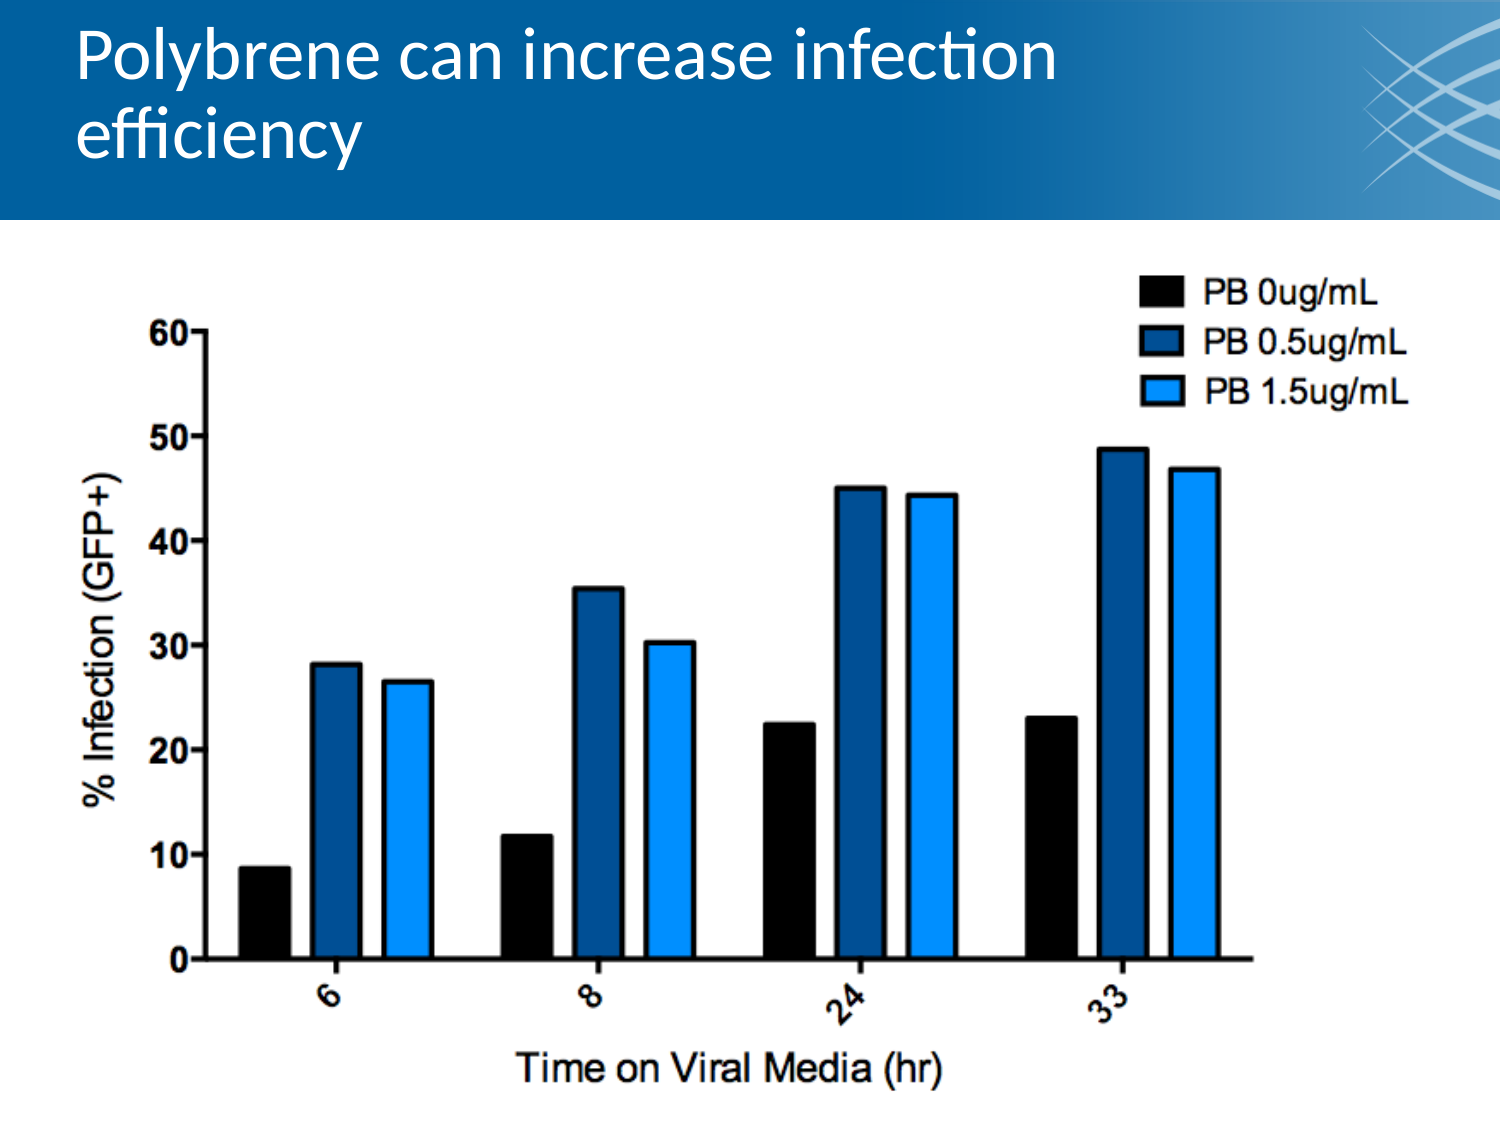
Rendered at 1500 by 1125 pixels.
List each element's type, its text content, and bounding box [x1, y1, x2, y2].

picture [48, 245, 1442, 1115]
picture [0, 0, 1500, 220]
title Polybrene can increase infection efficiency [75, 15, 1351, 196]
